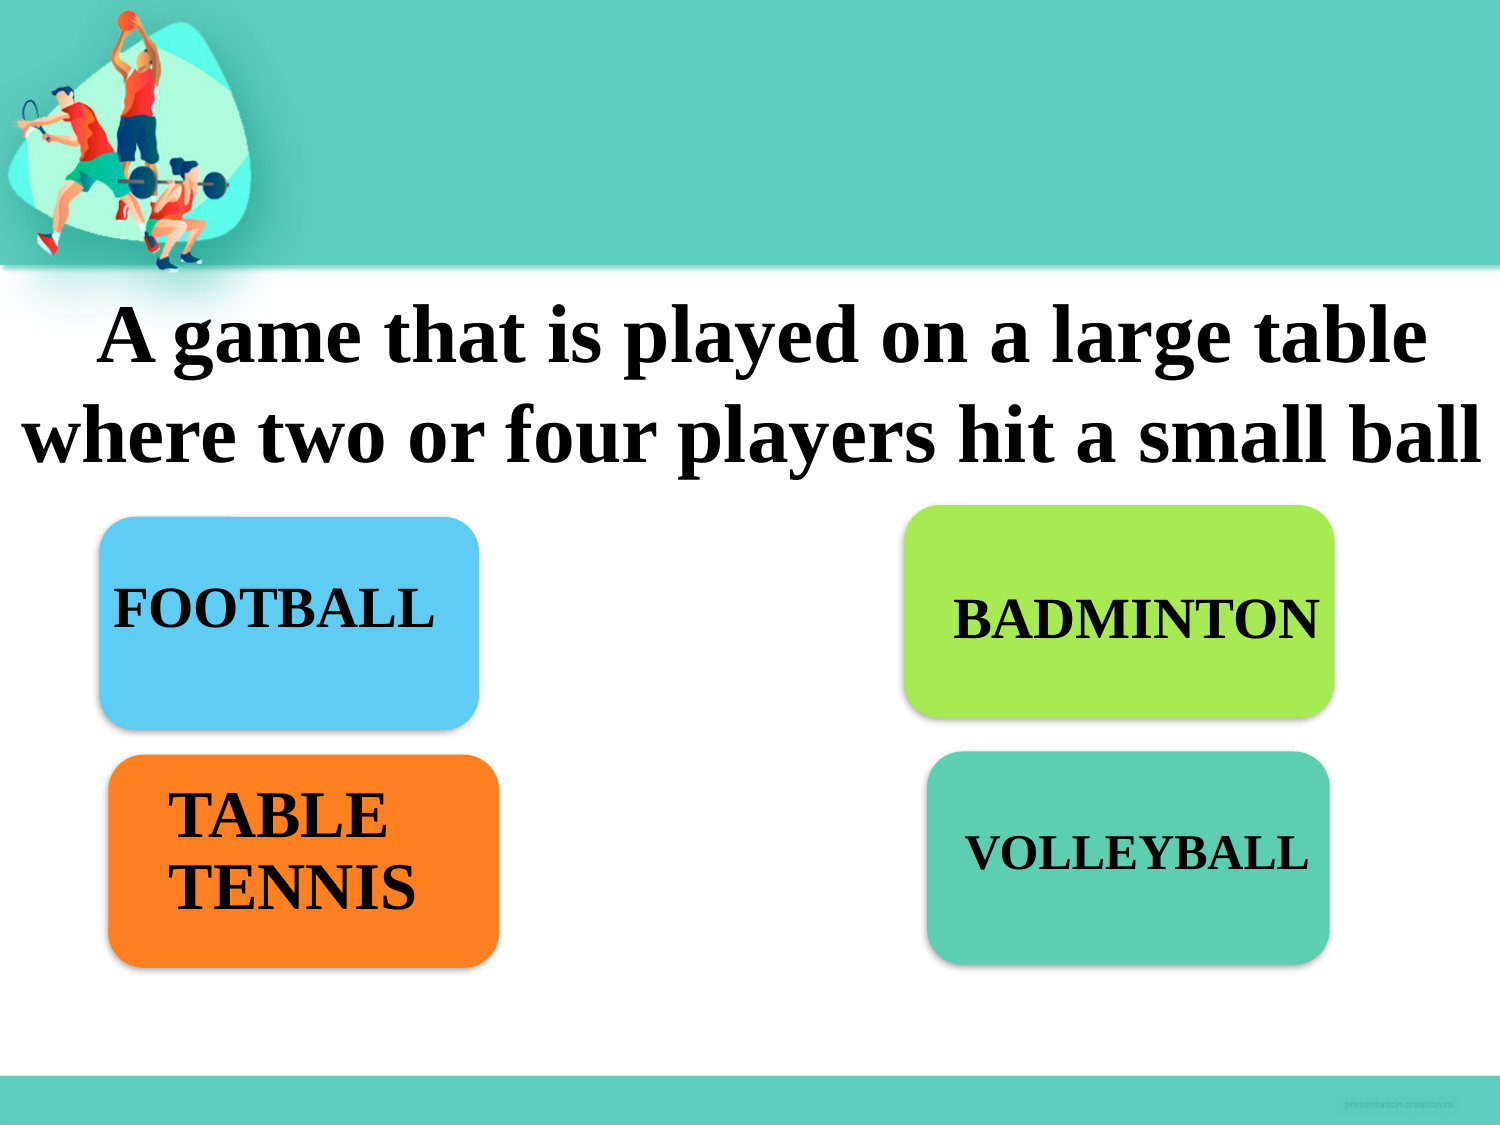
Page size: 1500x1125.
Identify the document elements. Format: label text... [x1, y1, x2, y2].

picture [0, 0, 1500, 1125]
title A game that is played on a large table where two or four players hit a small ball [5, 255, 1500, 504]
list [29, 266, 1471, 1012]
